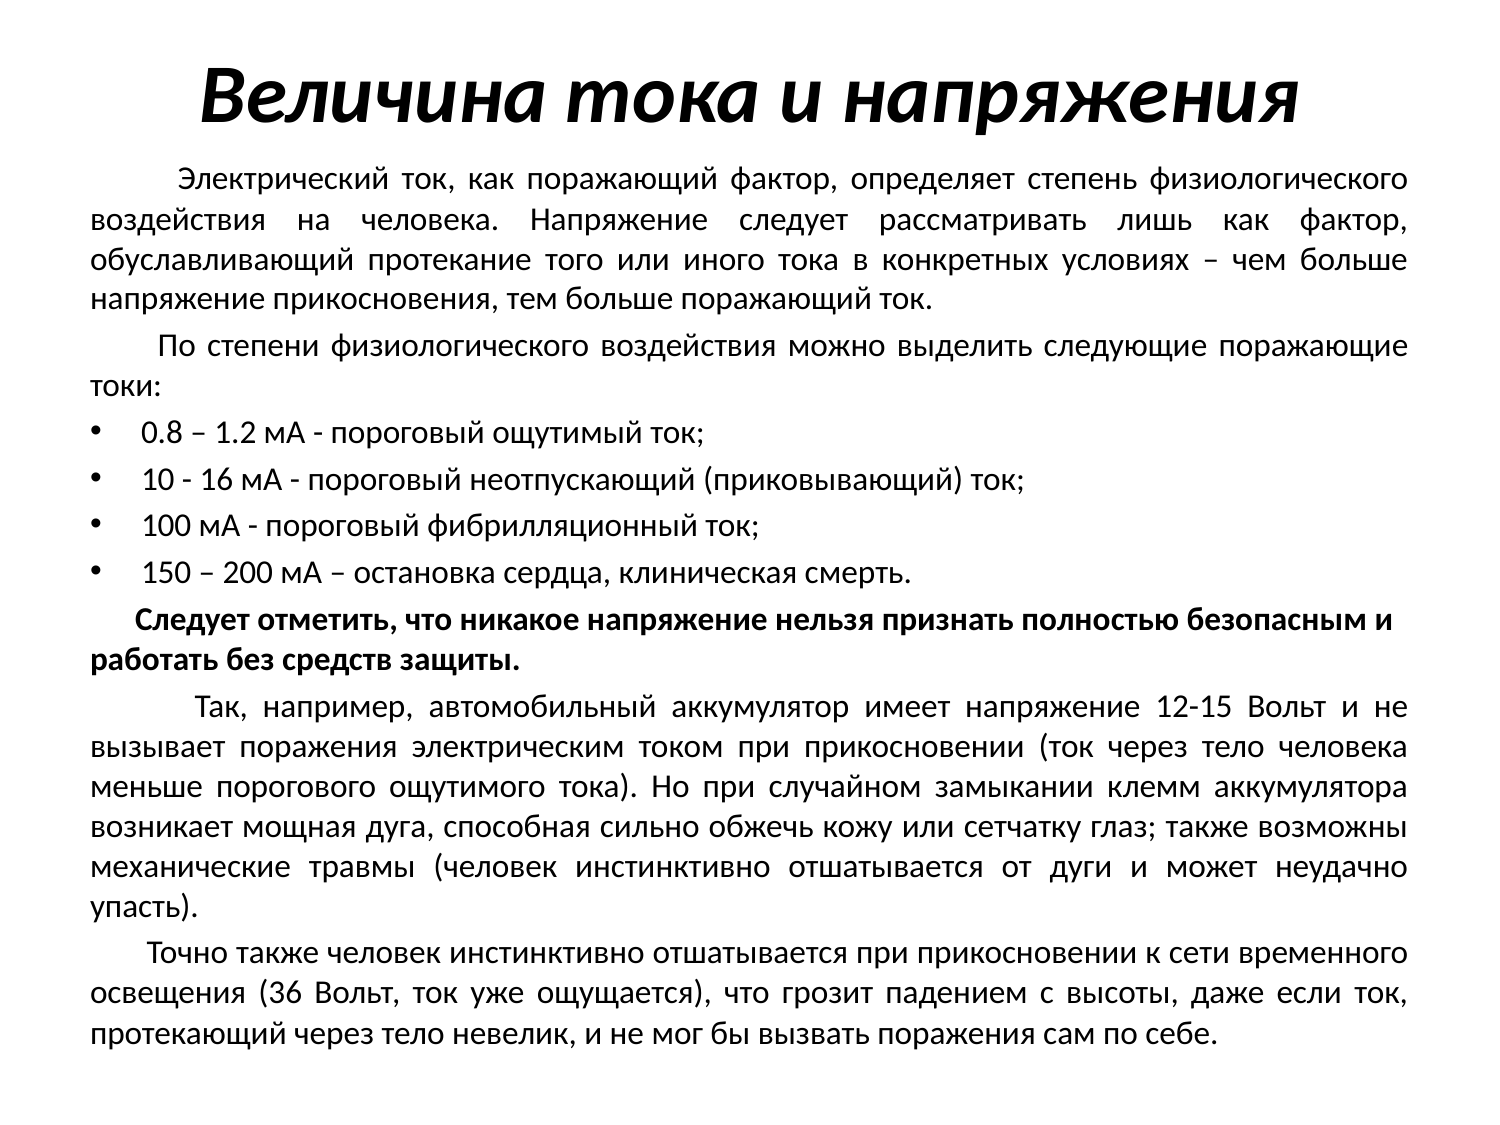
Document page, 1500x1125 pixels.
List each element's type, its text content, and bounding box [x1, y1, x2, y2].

list Электрический ток, как поражающий фактор, определяет степень физиологического воздействия на человека. Напряжение следует рассматривать лишь как фактор, обуславливающий протекание того или иного тока в конкретных условиях – чем больше напряжение прикосновения, тем больше поражающий ток. По степени физиологического воздействия можно выделить следующие поражающие токи: 0.8 – 1.2 мА - пороговый ощутимый ток; 10 - 16 мА - пороговый неотпускающий (приковывающий) ток; 100 мА - пороговый фибрилляционный ток; 150 – 200 мА – остановка сердца, клиническая смерть. Следует отметить, что никакое напряжение нельзя признать полностью безопасным и работать без средств защиты. Так, например, автомобильный аккумулятор имеет напряжение 12-15 Вольт и не вызывает поражения электрическим током при прикосновении (ток через тело человека меньше порогового ощутимого тока). Но при случайном замыкании клемм аккумулятора возникает мощная дуга, способная сильно обжечь кожу или сетчатку глаз; также возможны механические травмы (человек инстинктивно отшатывается от дуги и может неудачно упасть). Точно также человек инстинктивно отшатывается при прикосновении к сети временного освещения (36 Вольт, ток уже ощущается), что грозит падением с высоты, даже если ток, протекающий через тело невелик, и не мог бы вызвать поражения сам по себе. [75, 149, 1425, 1090]
title Величина тока и напряжения [75, 0, 1425, 149]
